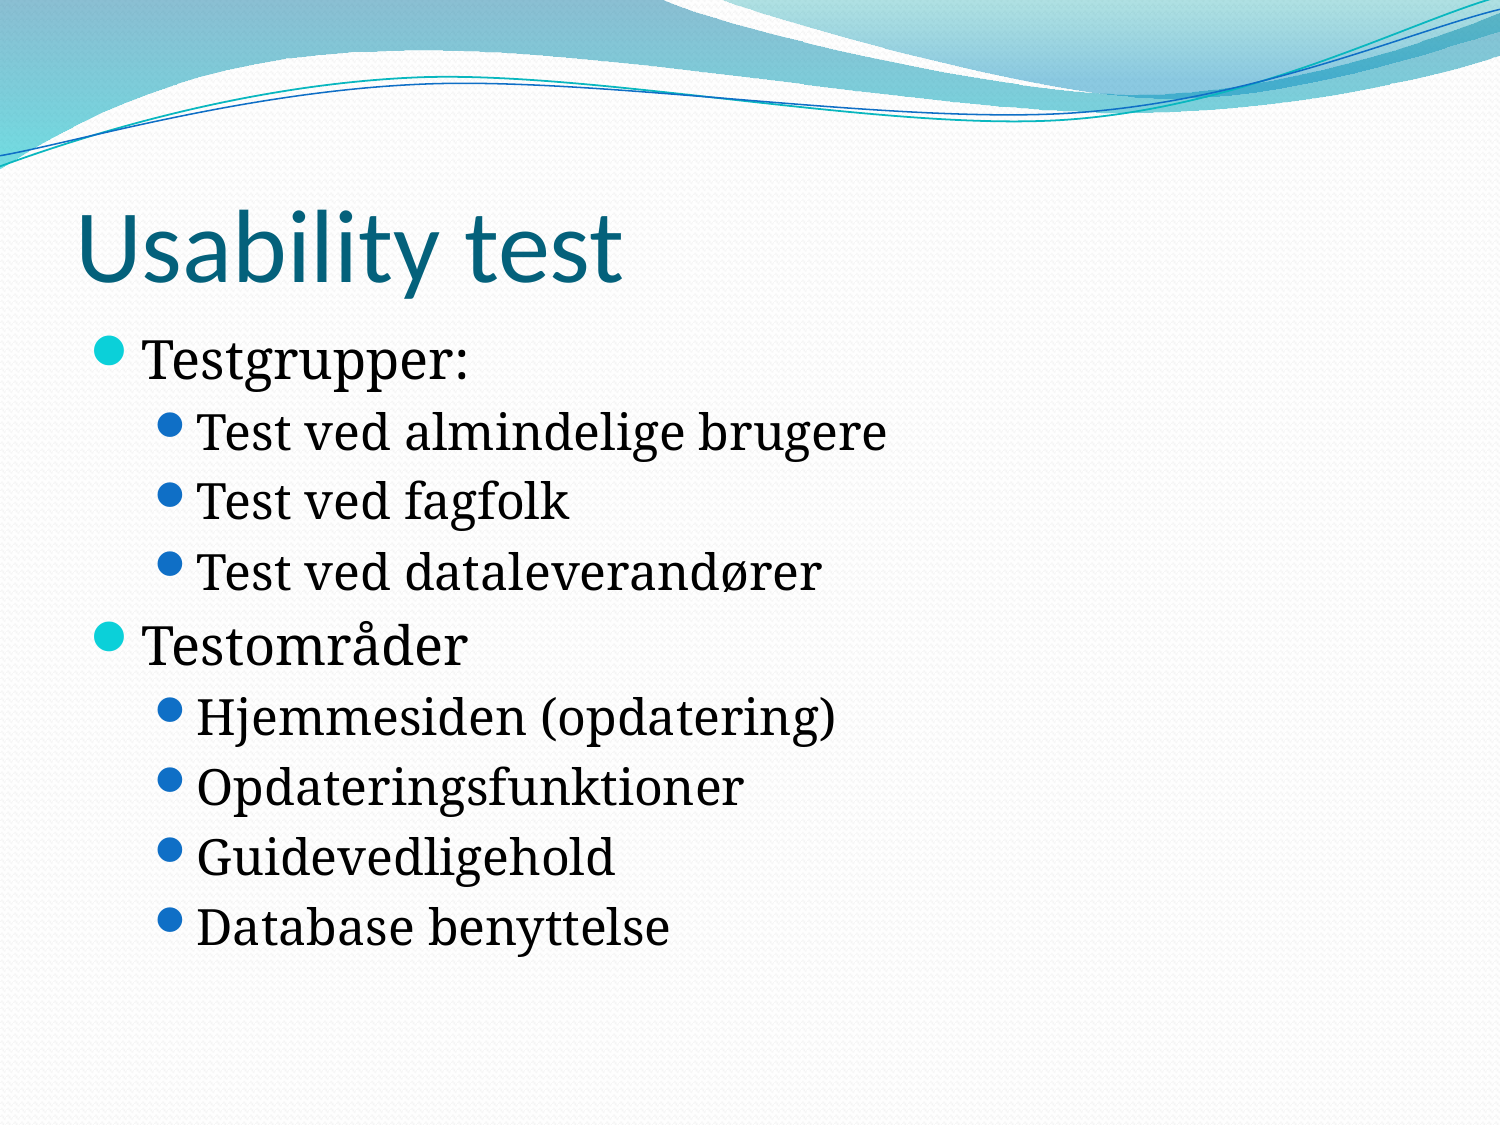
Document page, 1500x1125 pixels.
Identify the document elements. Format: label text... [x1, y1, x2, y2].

title Usability test [75, 115, 1425, 303]
list Testgrupper: Test ved almindelige brugere Test ved fagfolk Test ved dataleverandører Testområder Hjemmesiden (opdatering) Opdateringsfunktioner Guidevedligehold Database benyttelse [75, 317, 1425, 1038]
